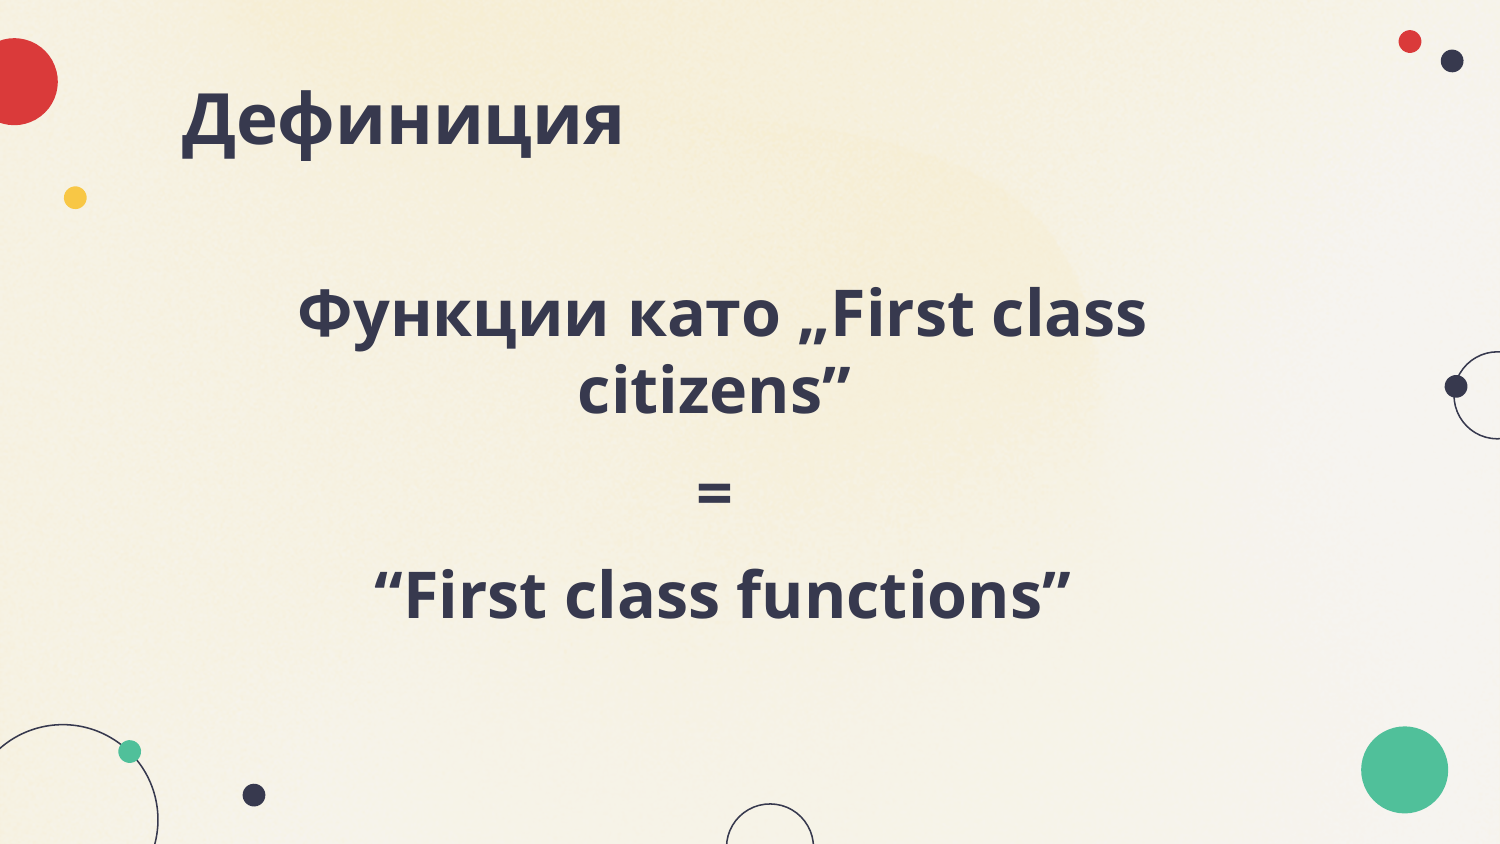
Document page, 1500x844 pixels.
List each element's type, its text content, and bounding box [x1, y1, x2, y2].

text_box [1398, 30, 1422, 45]
text_box [63, 186, 87, 210]
text_box [0, 0, 1500, 844]
text_box [118, 740, 142, 763]
subtitle Дефиниция [167, 45, 1444, 118]
text_box [1444, 375, 1468, 398]
subtitle Функции като „First class citizens” = “First class functions” [156, 256, 1290, 570]
